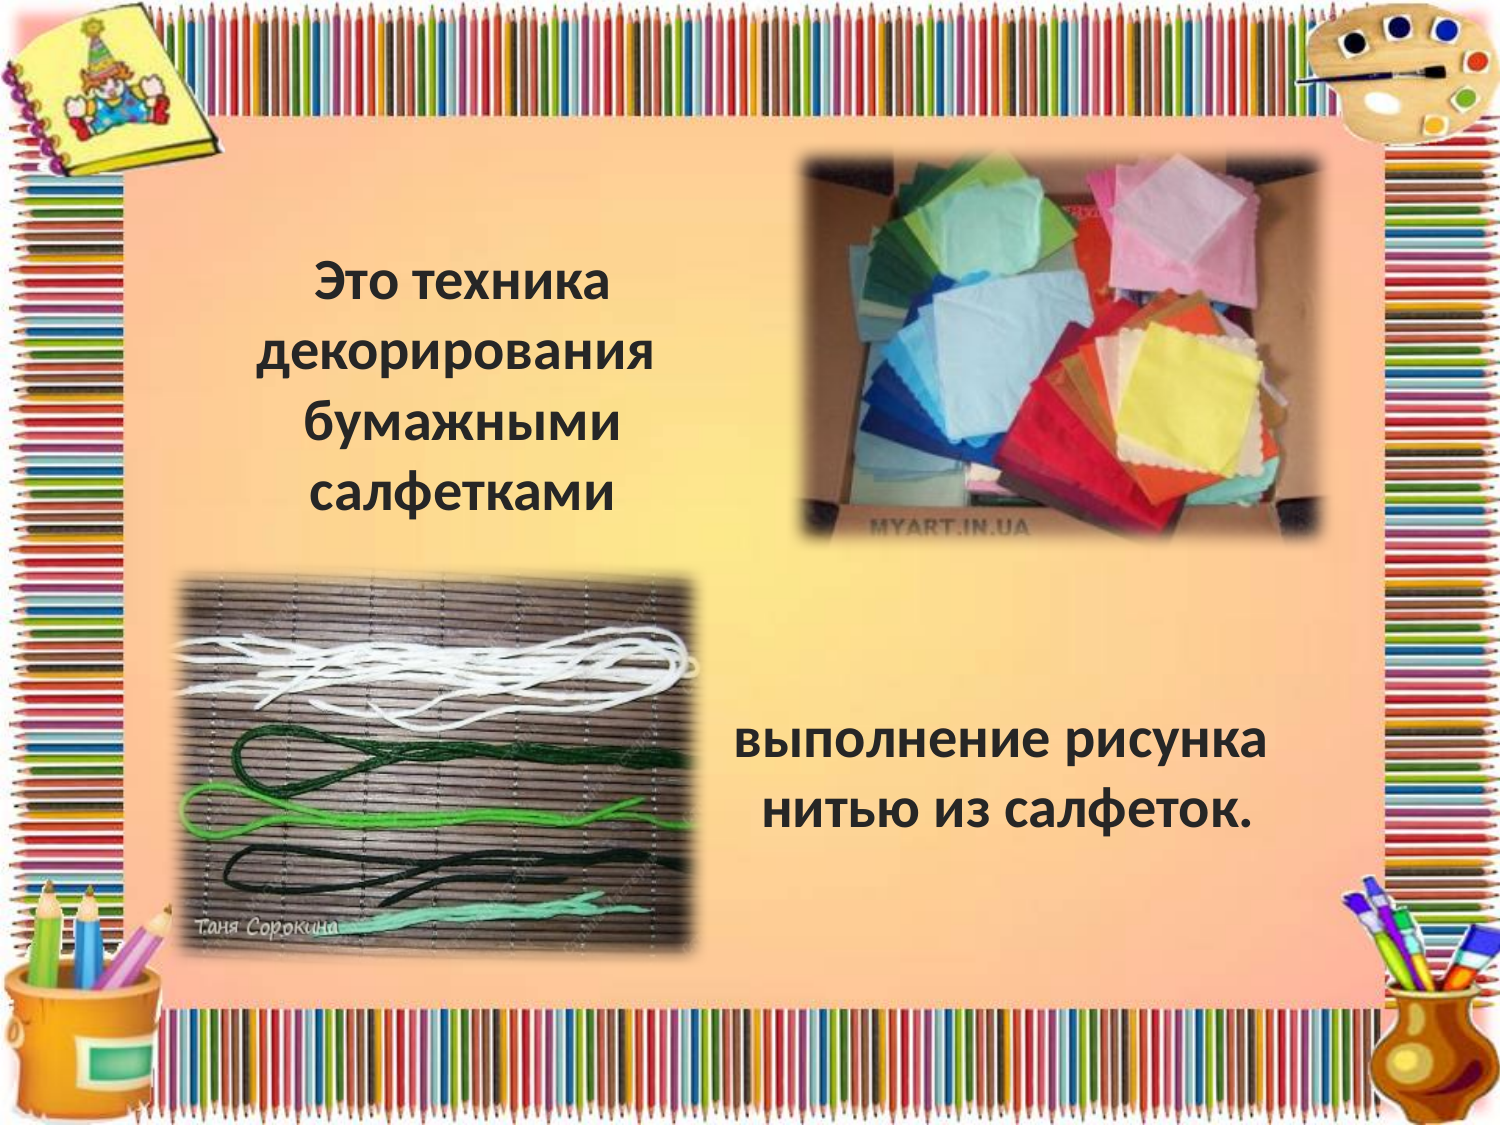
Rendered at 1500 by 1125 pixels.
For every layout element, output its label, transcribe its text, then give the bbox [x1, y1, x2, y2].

text_box выполнение рисунка нитью из салфеток. [714, 691, 1372, 847]
picture [0, 0, 1500, 1125]
text_box Это техника декорирования бумажными салфетками [152, 234, 774, 529]
